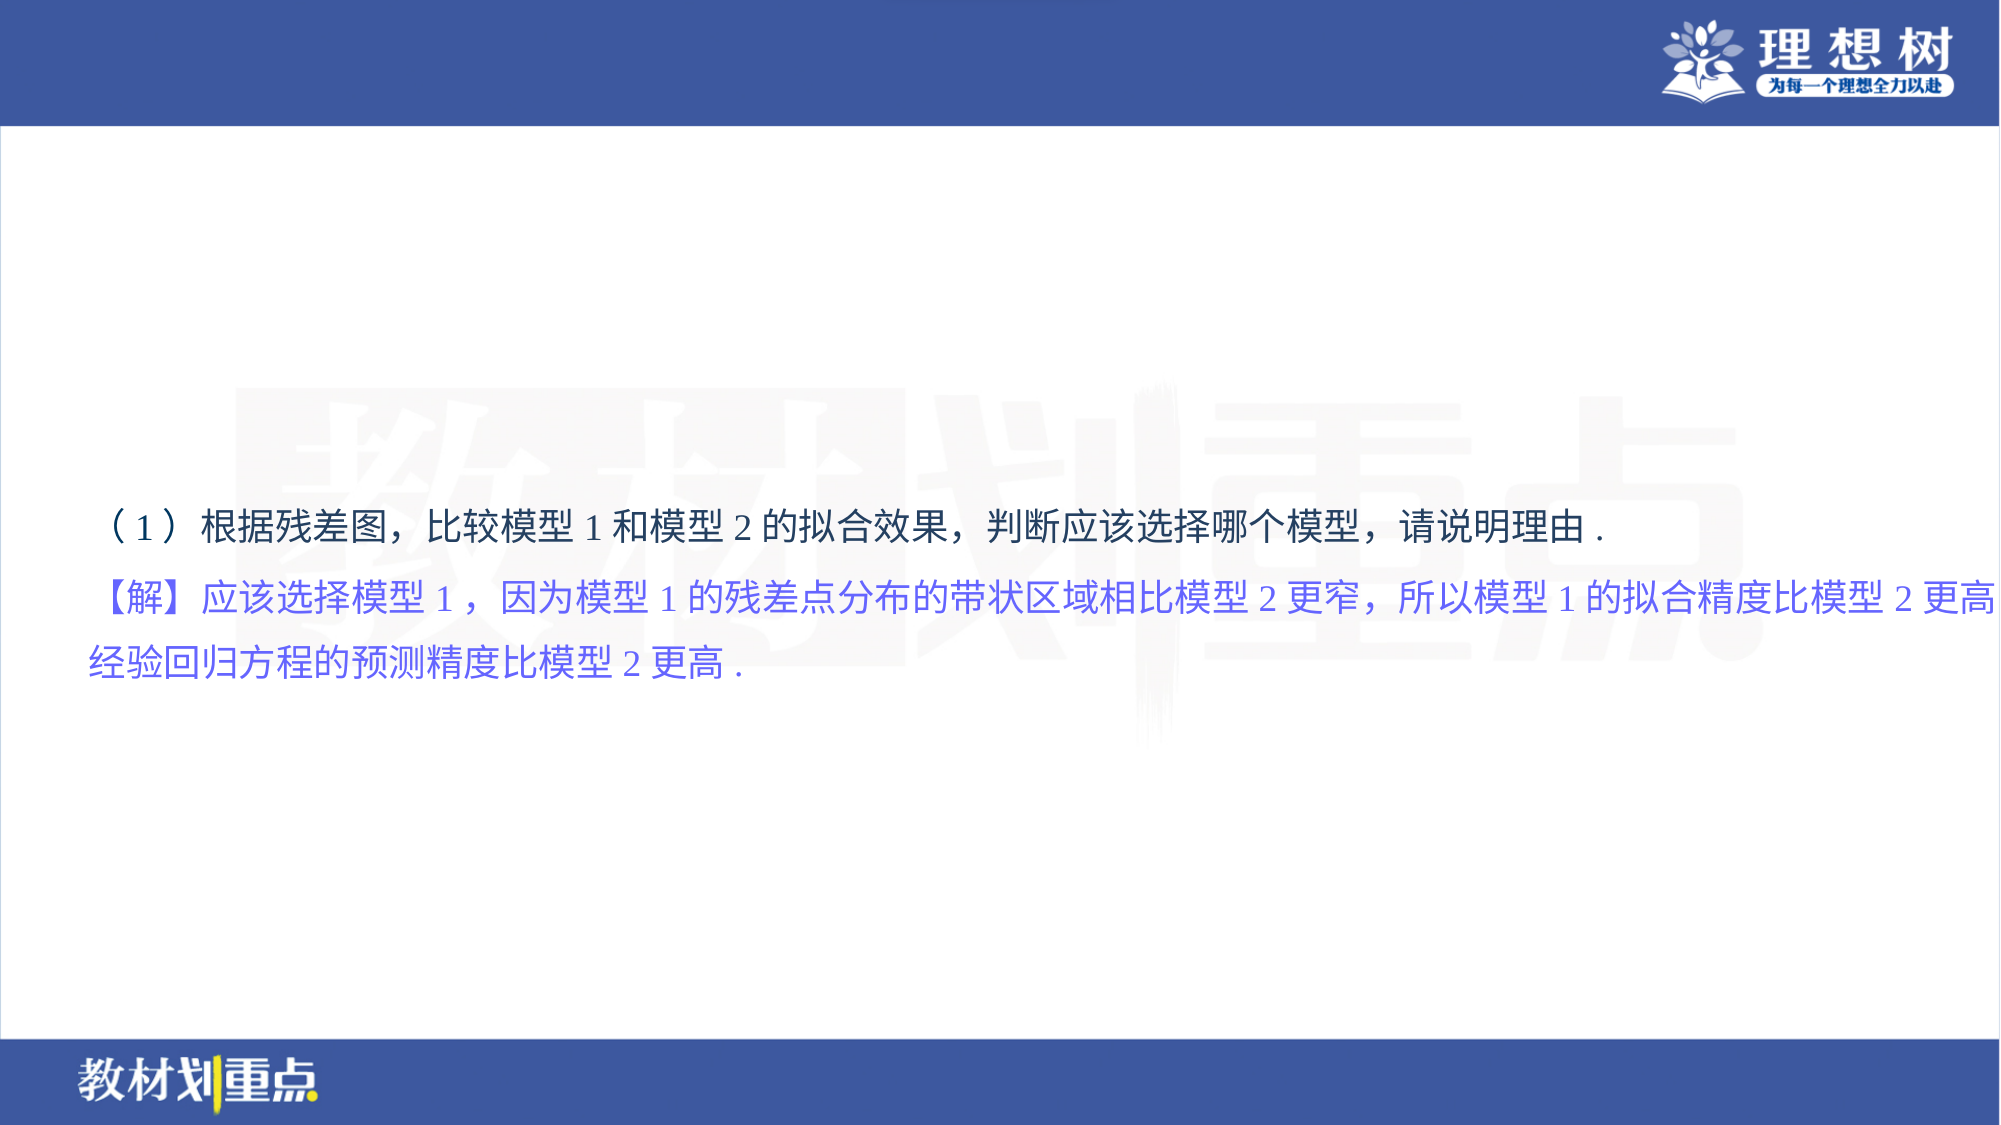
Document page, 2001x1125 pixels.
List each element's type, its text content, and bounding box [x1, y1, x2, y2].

text_box 【解】应该选择模型1，因为模型1的残差点分布的带状区域相比模型2更窄，所以模型1的拟合精度比模型2更高， 经验回归方程的预测精度比模型2更高. [88, 550, 1911, 678]
picture [0, 0, 2000, 1125]
text_box （1）根据残差图，比较模型1和模型2的拟合效果，判断应该选择哪个模型，请说明理由. [88, 481, 1911, 542]
